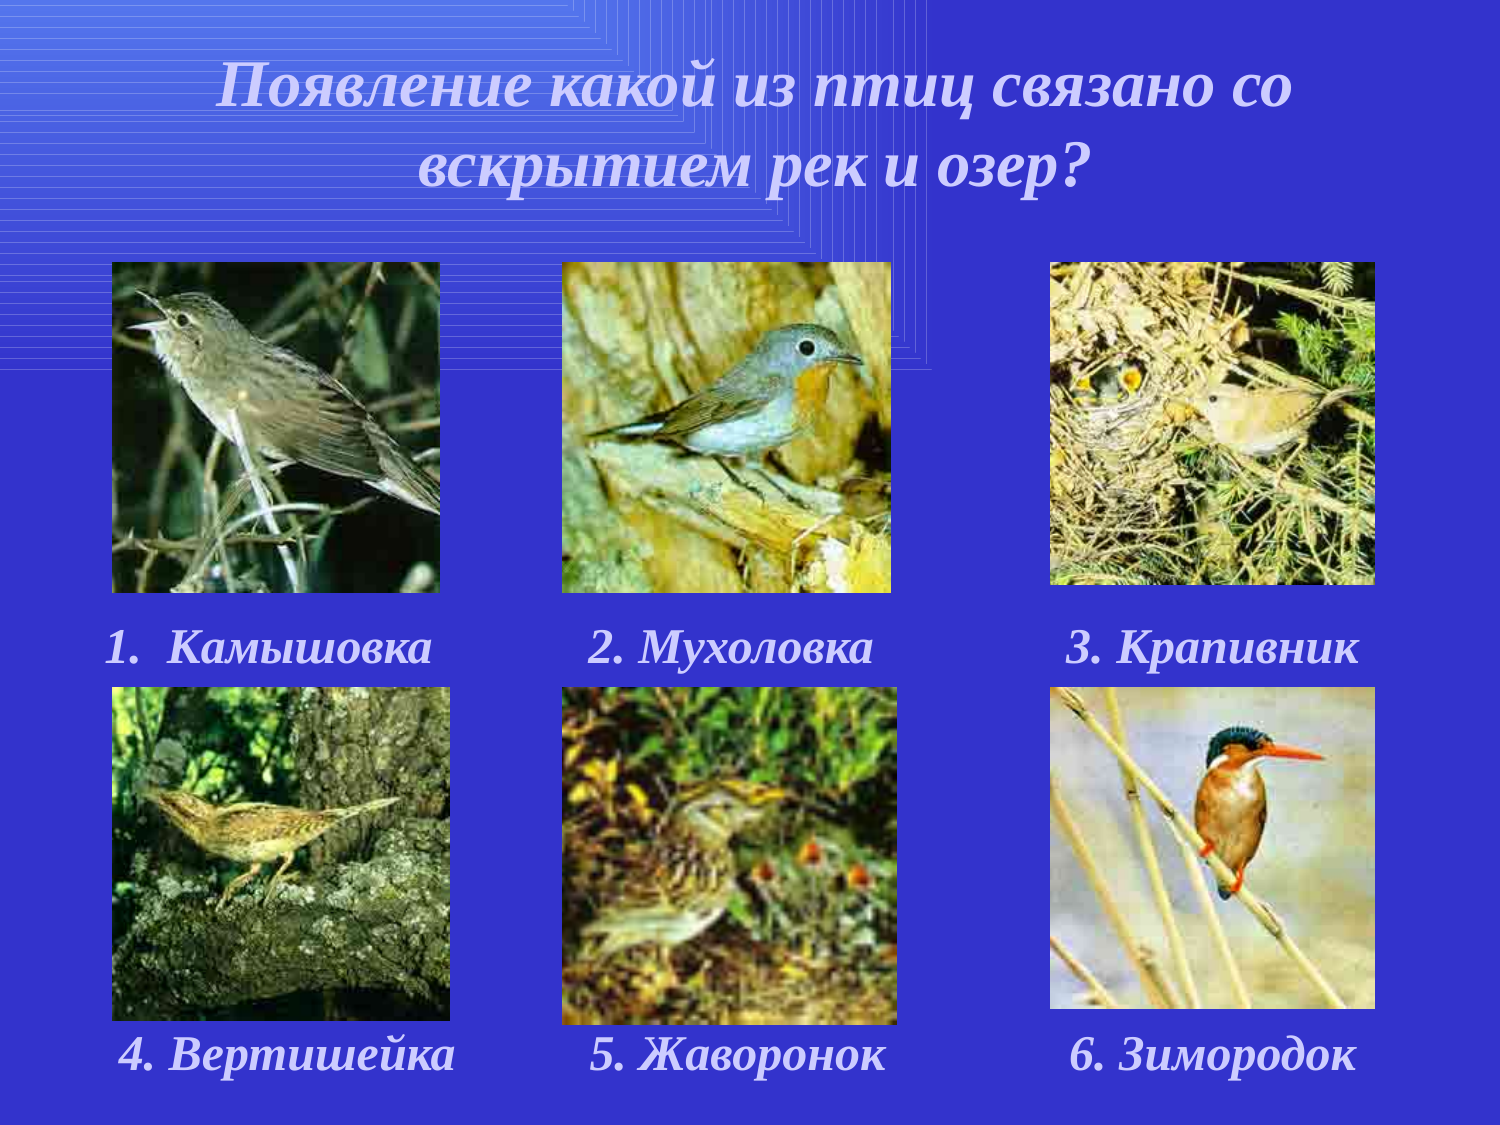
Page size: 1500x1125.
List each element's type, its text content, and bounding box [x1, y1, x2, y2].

text_box Появление какой из птиц связано со вскрытием рек и озер? [74, 62, 1438, 288]
text_box 1. Камышовка [87, 599, 450, 688]
text_box 5. Жаворонок [549, 1012, 925, 1088]
text_box 3. Крапивник [1024, 599, 1400, 688]
text_box 4. Вертишейка [99, 1012, 475, 1088]
text_box 2. Мухоловка [549, 599, 913, 688]
picture [562, 262, 891, 593]
text_box 6. Зимородок [1024, 1012, 1400, 1088]
picture [1049, 262, 1376, 586]
picture [112, 687, 451, 1021]
picture [1049, 687, 1376, 1009]
picture [562, 687, 897, 1026]
picture [112, 262, 440, 593]
